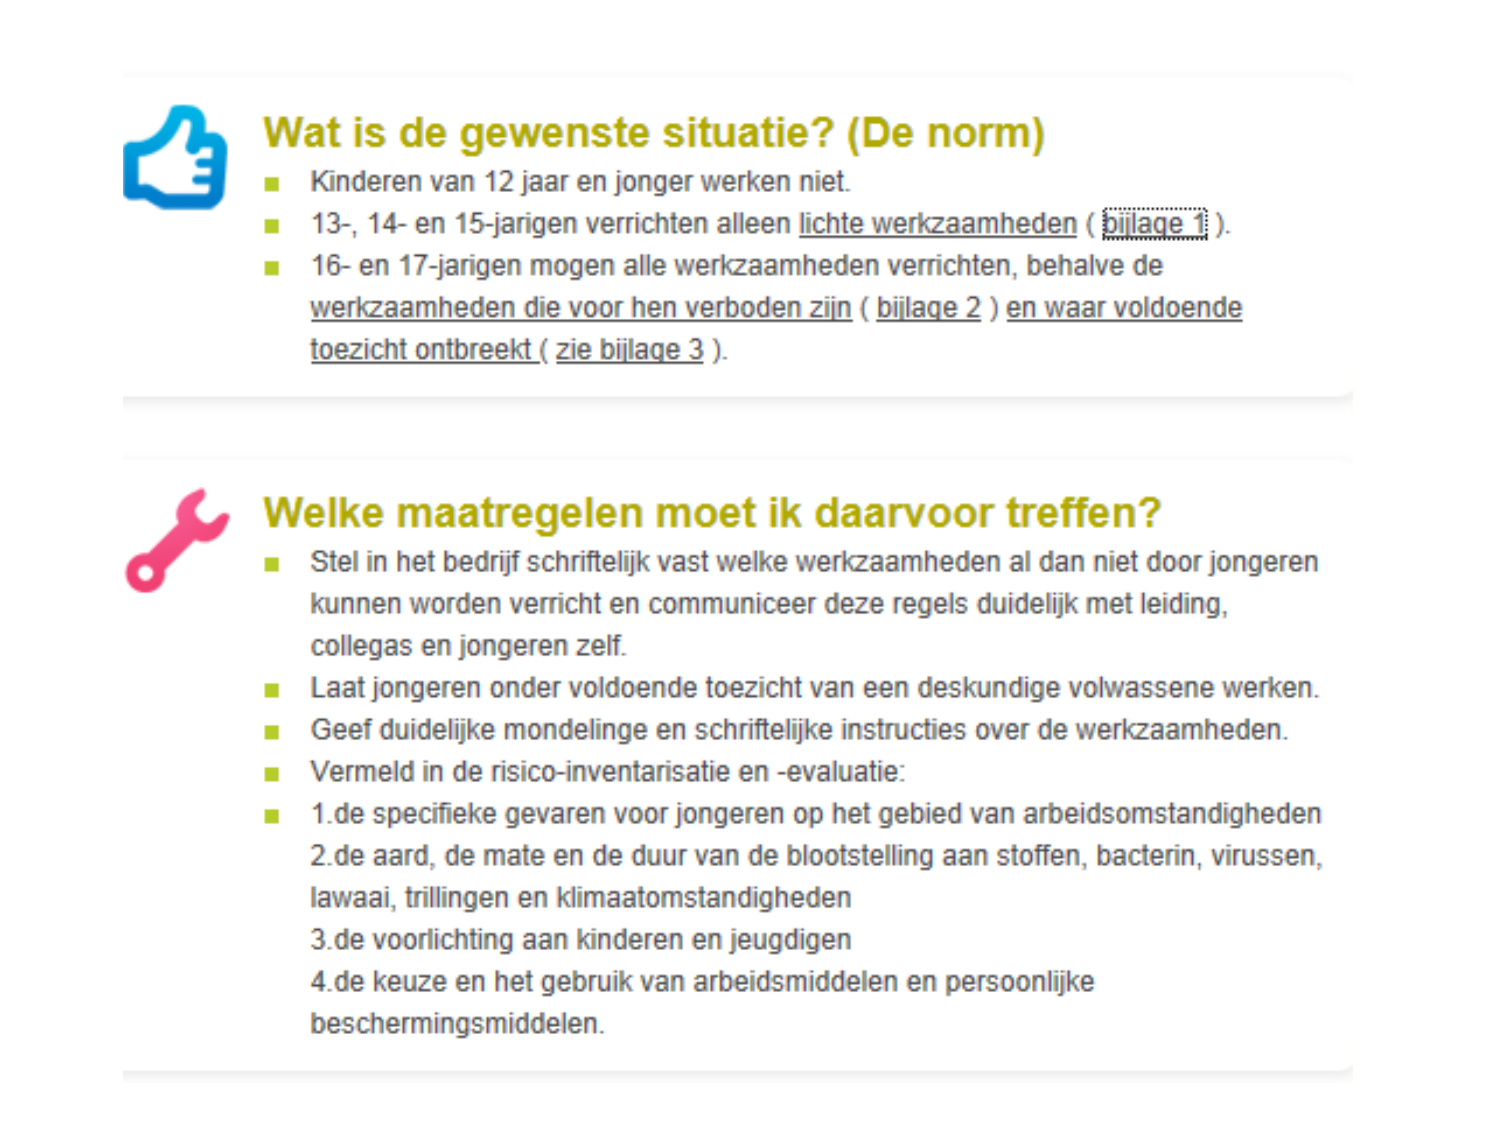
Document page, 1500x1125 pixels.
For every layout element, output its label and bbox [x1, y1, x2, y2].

picture [123, 66, 1353, 1083]
